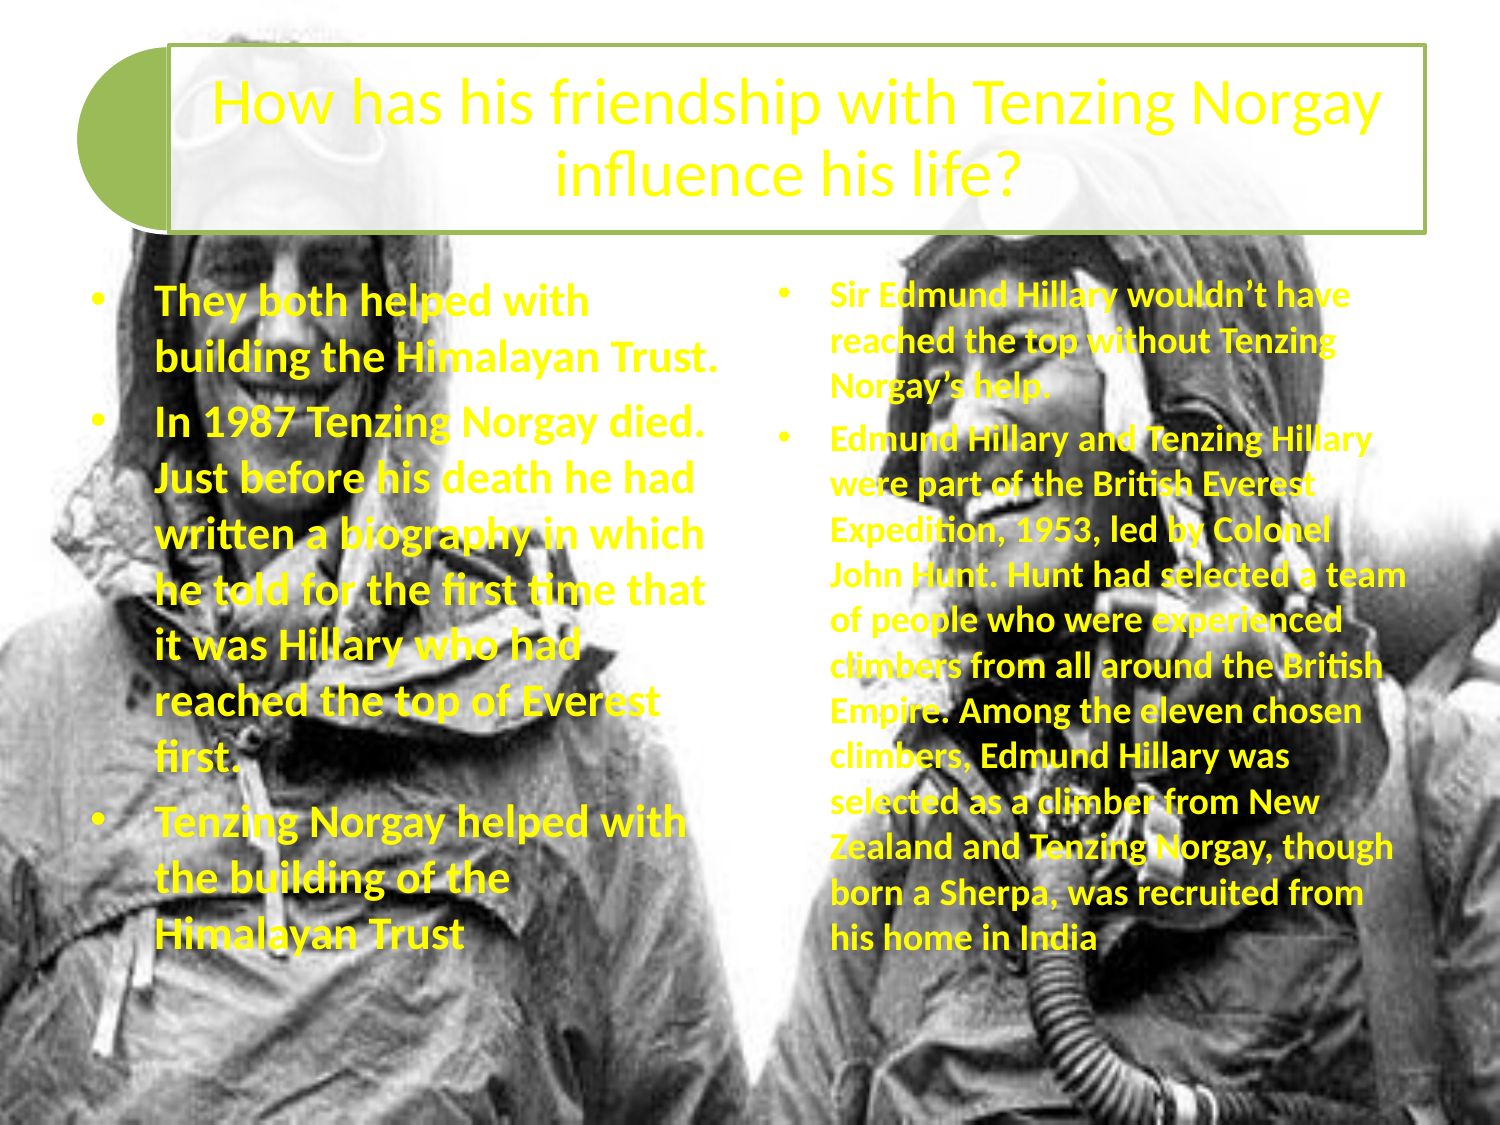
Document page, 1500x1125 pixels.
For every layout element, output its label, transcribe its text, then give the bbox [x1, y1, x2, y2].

list They both helped with building the Himalayan Trust. In 1987 Tenzing Norgay died. Just before his death he had written a biography in which he told for the first time that it was Hillary who had reached the top of Everest first. Tenzing Norgay helped with the building of the Himalayan Trust [75, 262, 738, 1005]
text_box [74, 44, 1426, 233]
picture [0, 0, 1500, 1125]
list Sir Edmund Hillary wouldn’t have reached the top without Tenzing Norgay’s help. Edmund Hillary and Tenzing Hillary were part of the British Everest Expedition, 1953, led by Colonel John Hunt. Hunt had selected a team of people who were experienced climbers from all around the British Empire. Among the eleven chosen climbers, Edmund Hillary was selected as a climber from New Zealand and Tenzing Norgay, though born a Sherpa, was recruited from his home in India [762, 262, 1425, 1005]
